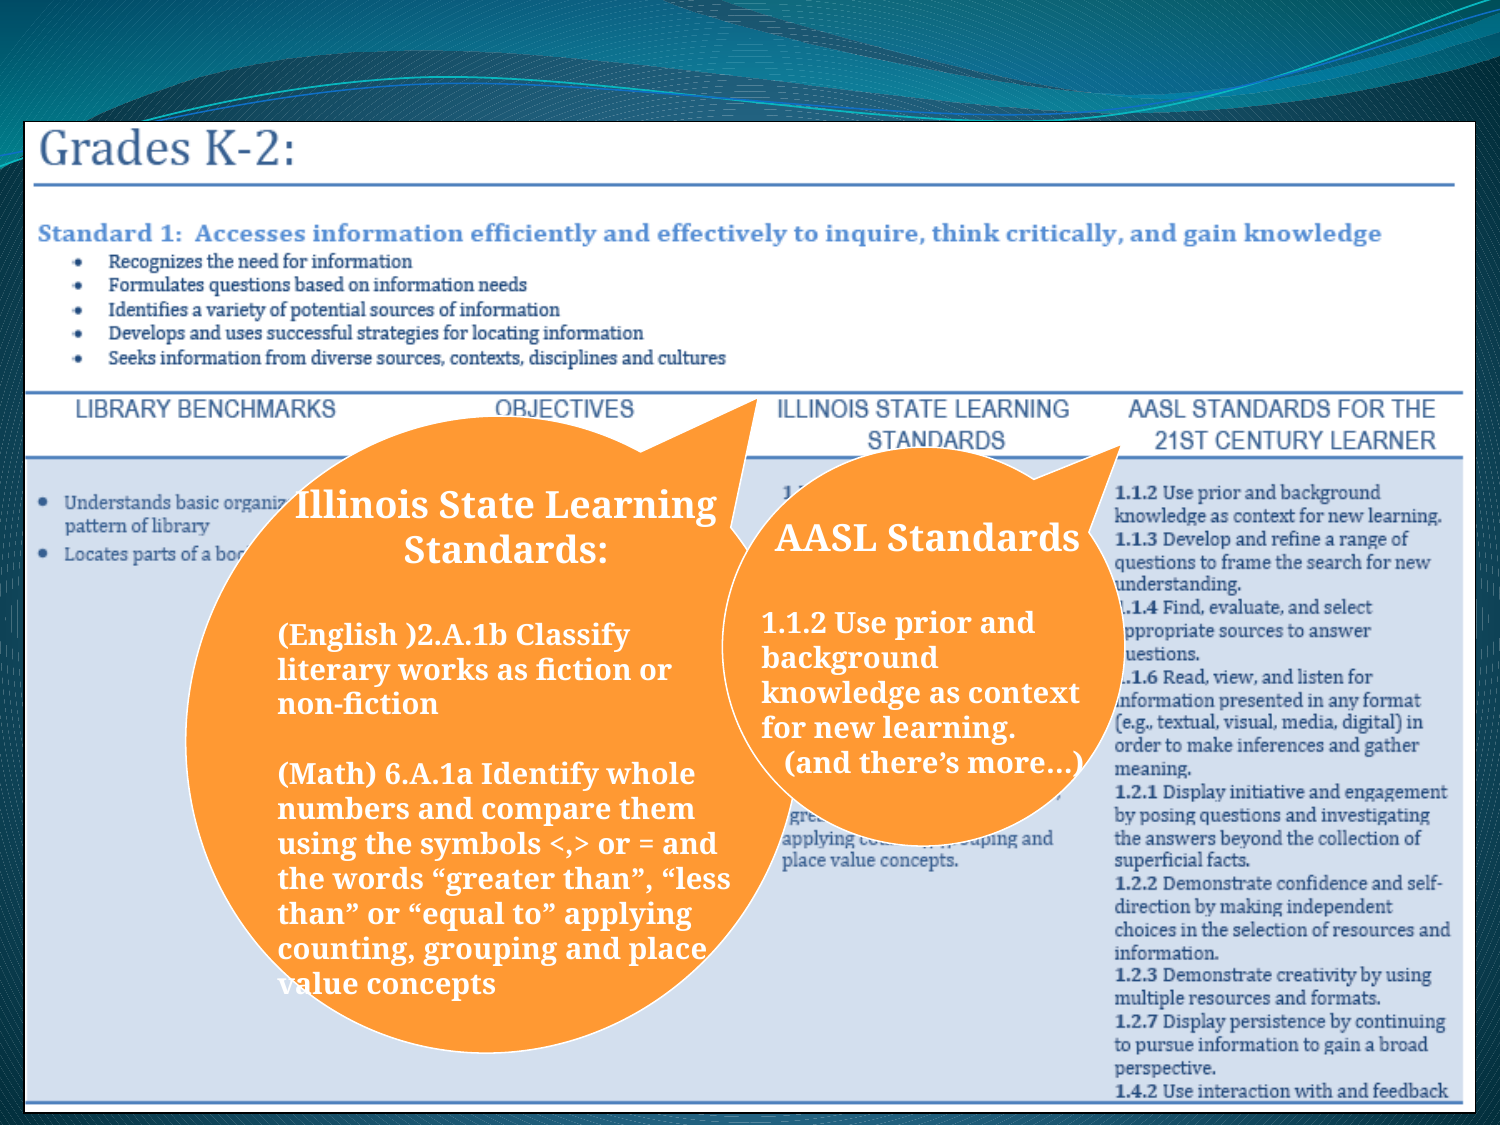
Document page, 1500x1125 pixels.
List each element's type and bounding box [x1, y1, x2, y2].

picture [24, 121, 1476, 1113]
